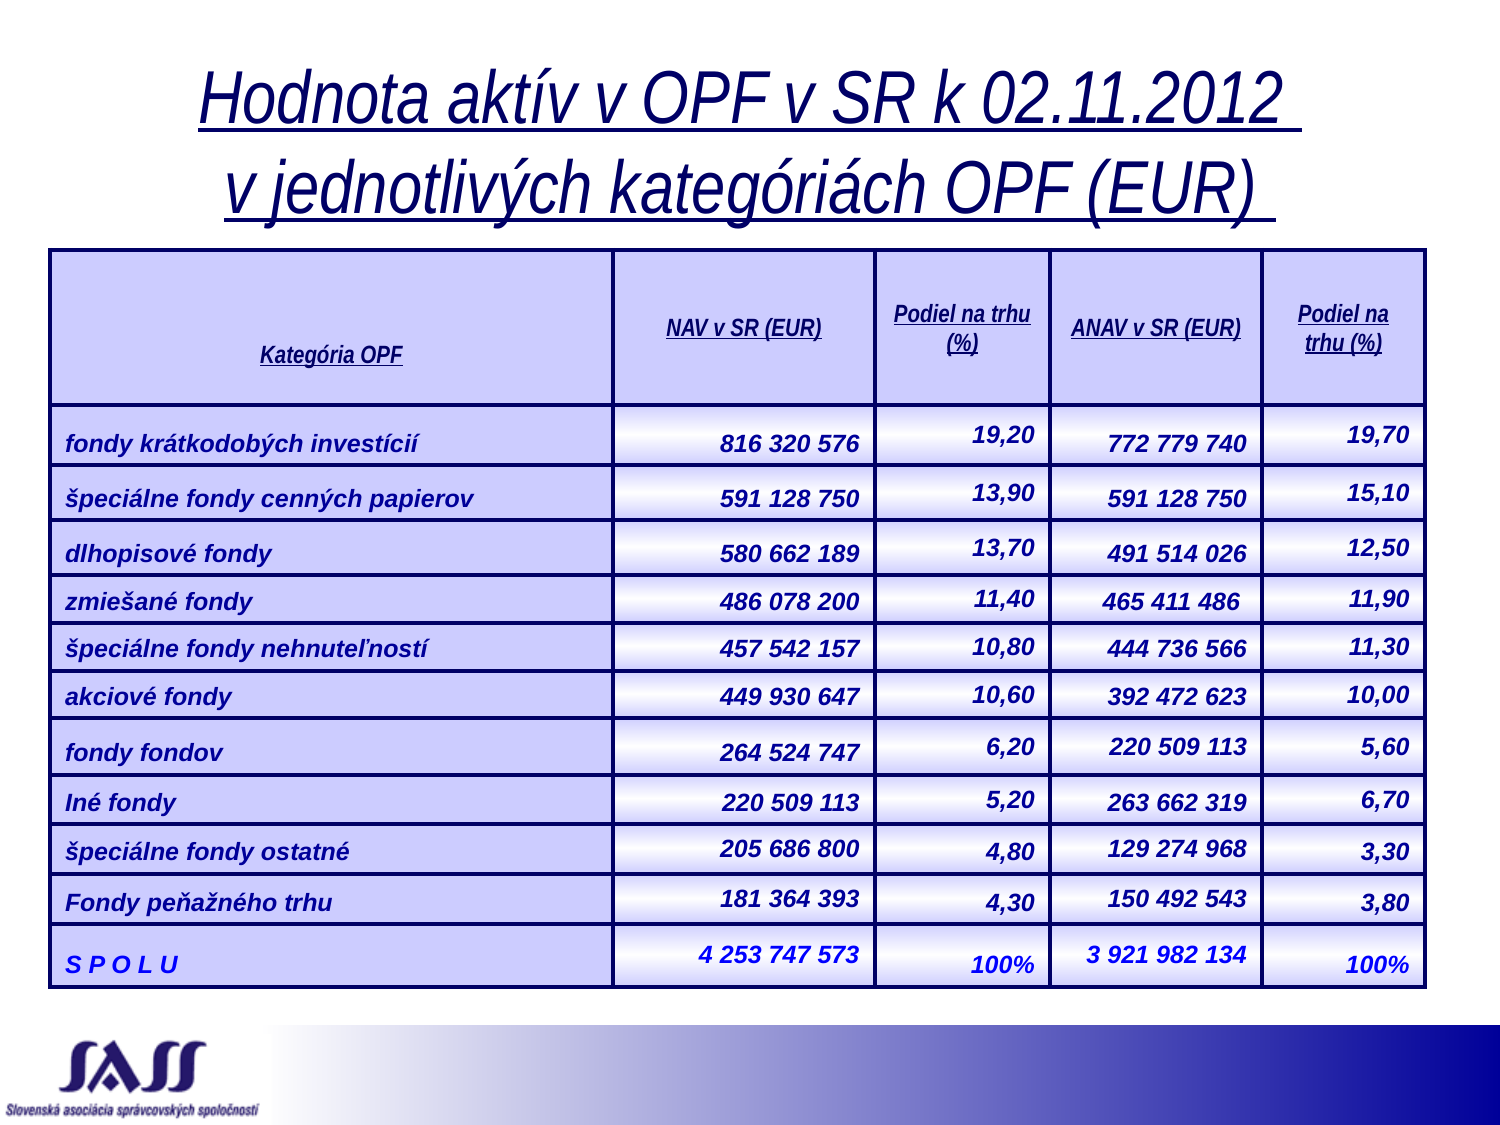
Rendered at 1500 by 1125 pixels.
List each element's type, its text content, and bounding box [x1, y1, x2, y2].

table_cell 591 128 750 [615, 467, 873, 518]
table_cell 11,30 [1264, 625, 1423, 669]
table_cell 444 736 566 [1052, 625, 1260, 669]
table_header Podiel na trhu (%) [877, 252, 1048, 403]
table_cell špeciálne fondy cenných papierov [52, 467, 611, 518]
table_cell 392 472 623 [1052, 673, 1260, 716]
table_cell 3,30 [1264, 826, 1423, 872]
table_cell 6,20 [877, 720, 1048, 773]
table_cell zmiešané fondy [52, 577, 611, 621]
table_cell 13,70 [877, 522, 1048, 573]
table_cell špeciálne fondy nehnuteľností [52, 625, 611, 669]
table_cell 264 524 747 [615, 720, 873, 773]
table_cell 181 364 393 [615, 876, 873, 922]
table_cell 10,80 [877, 625, 1048, 669]
table_cell 220 509 113 [1052, 720, 1260, 773]
table_header NAV v SR (EUR) [615, 252, 873, 403]
table_cell fondy fondov [52, 720, 611, 773]
table_cell 591 128 750 [1052, 467, 1260, 518]
table_cell 465 411 486 [1052, 577, 1260, 621]
table_cell špeciálne fondy ostatné [52, 826, 611, 872]
table_header ANAV v SR (EUR) [1052, 252, 1260, 403]
title Hodnota aktív v OPF v SR k 02.11.2012 v jednotlivých kategóriách OPF (EUR) [74, 44, 1426, 233]
table_cell 580 662 189 [615, 522, 873, 573]
table_cell Iné fondy [52, 777, 611, 822]
table_cell 3 921 982 134 [1052, 926, 1260, 985]
table_cell 4 253 747 573 [615, 926, 873, 985]
table_header Kategória OPF [52, 252, 611, 403]
table_cell 491 514 026 [1052, 522, 1260, 573]
table_cell 13,90 [877, 467, 1048, 518]
table_cell 449 930 647 [615, 673, 873, 716]
table_cell 205 686 800 [615, 826, 873, 872]
table_cell 100% [1264, 926, 1423, 985]
table_header Podiel na trhu (%) [1264, 252, 1423, 403]
table_cell Fondy peňažného trhu [52, 876, 611, 922]
table_cell 11,40 [877, 577, 1048, 621]
table_cell 19,20 [877, 407, 1048, 463]
table_cell 15,10 [1264, 467, 1423, 518]
table_cell 150 492 543 [1052, 876, 1260, 922]
table_cell 12,50 [1264, 522, 1423, 573]
table_cell fondy krátkodobých investícií [52, 407, 611, 463]
table_cell S P O L U [52, 926, 611, 985]
table_cell 11,90 [1264, 577, 1423, 621]
table_cell 100% [877, 926, 1048, 985]
table_cell 486 078 200 [615, 577, 873, 621]
table_cell akciové fondy [52, 673, 611, 716]
picture [0, 1034, 272, 1125]
table_cell 5,60 [1264, 720, 1423, 773]
table_cell 19,70 [1264, 407, 1423, 463]
text_box [262, 1025, 1500, 1125]
table_cell 457 542 157 [615, 625, 873, 669]
table_cell 10,00 [1264, 673, 1423, 716]
table_cell 4,30 [877, 876, 1048, 922]
table_cell 129 274 968 [1052, 826, 1260, 872]
table_cell 3,80 [1264, 876, 1423, 922]
table_cell 4,80 [877, 826, 1048, 872]
table_cell 263 662 319 [1052, 777, 1260, 822]
table_cell 816 320 576 [615, 407, 873, 463]
table_cell 772 779 740 [1052, 407, 1260, 463]
table_cell 5,20 [877, 777, 1048, 822]
table_cell 10,60 [877, 673, 1048, 716]
table_cell dlhopisové fondy [52, 522, 611, 573]
table_cell 6,70 [1264, 777, 1423, 822]
table_cell 220 509 113 [615, 777, 873, 822]
